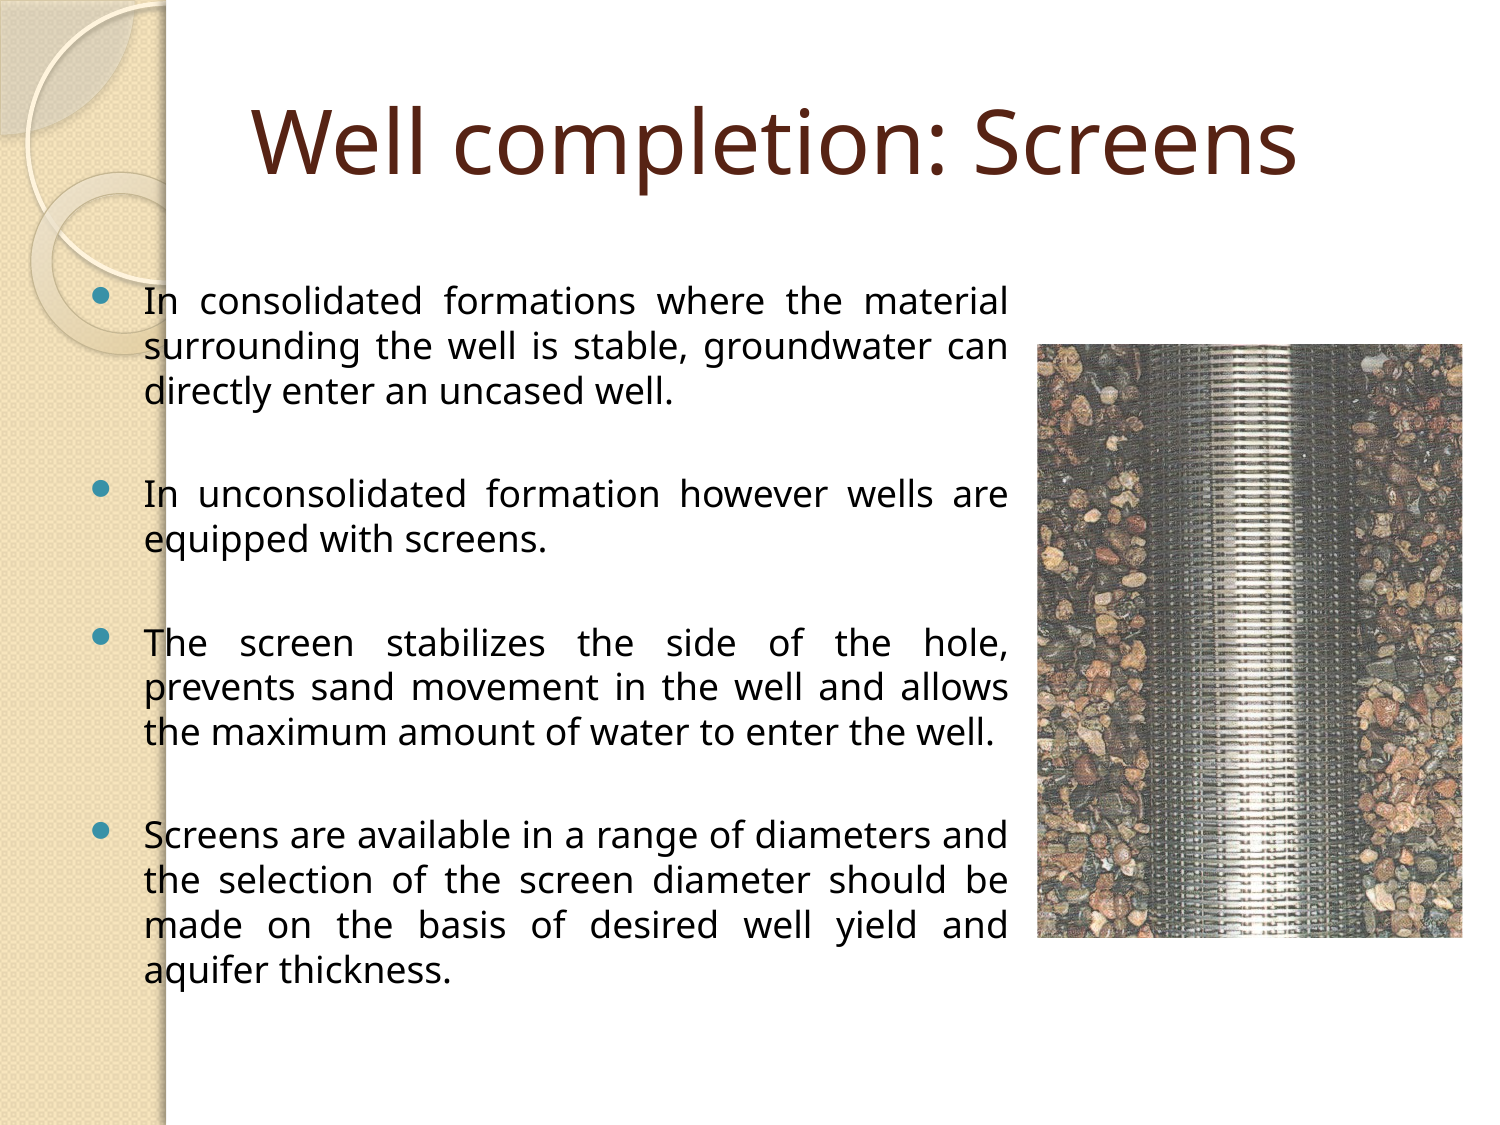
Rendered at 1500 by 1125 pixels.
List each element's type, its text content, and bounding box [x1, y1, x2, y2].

picture [1037, 344, 1463, 938]
title Well completion: Screens [235, 45, 1466, 233]
list In consolidated formations where the material surrounding the well is stable, groundwater can directly enter an uncased well. In unconsolidated formation however wells are equipped with screens. The screen stabilizes the side of the hole, prevents sand movement in the well and allows the maximum amount of water to enter the well. Screens are available in a range of diameters and the selection of the screen diameter should be made on the basis of desired well yield and aquifer thickness. [75, 270, 1025, 1050]
